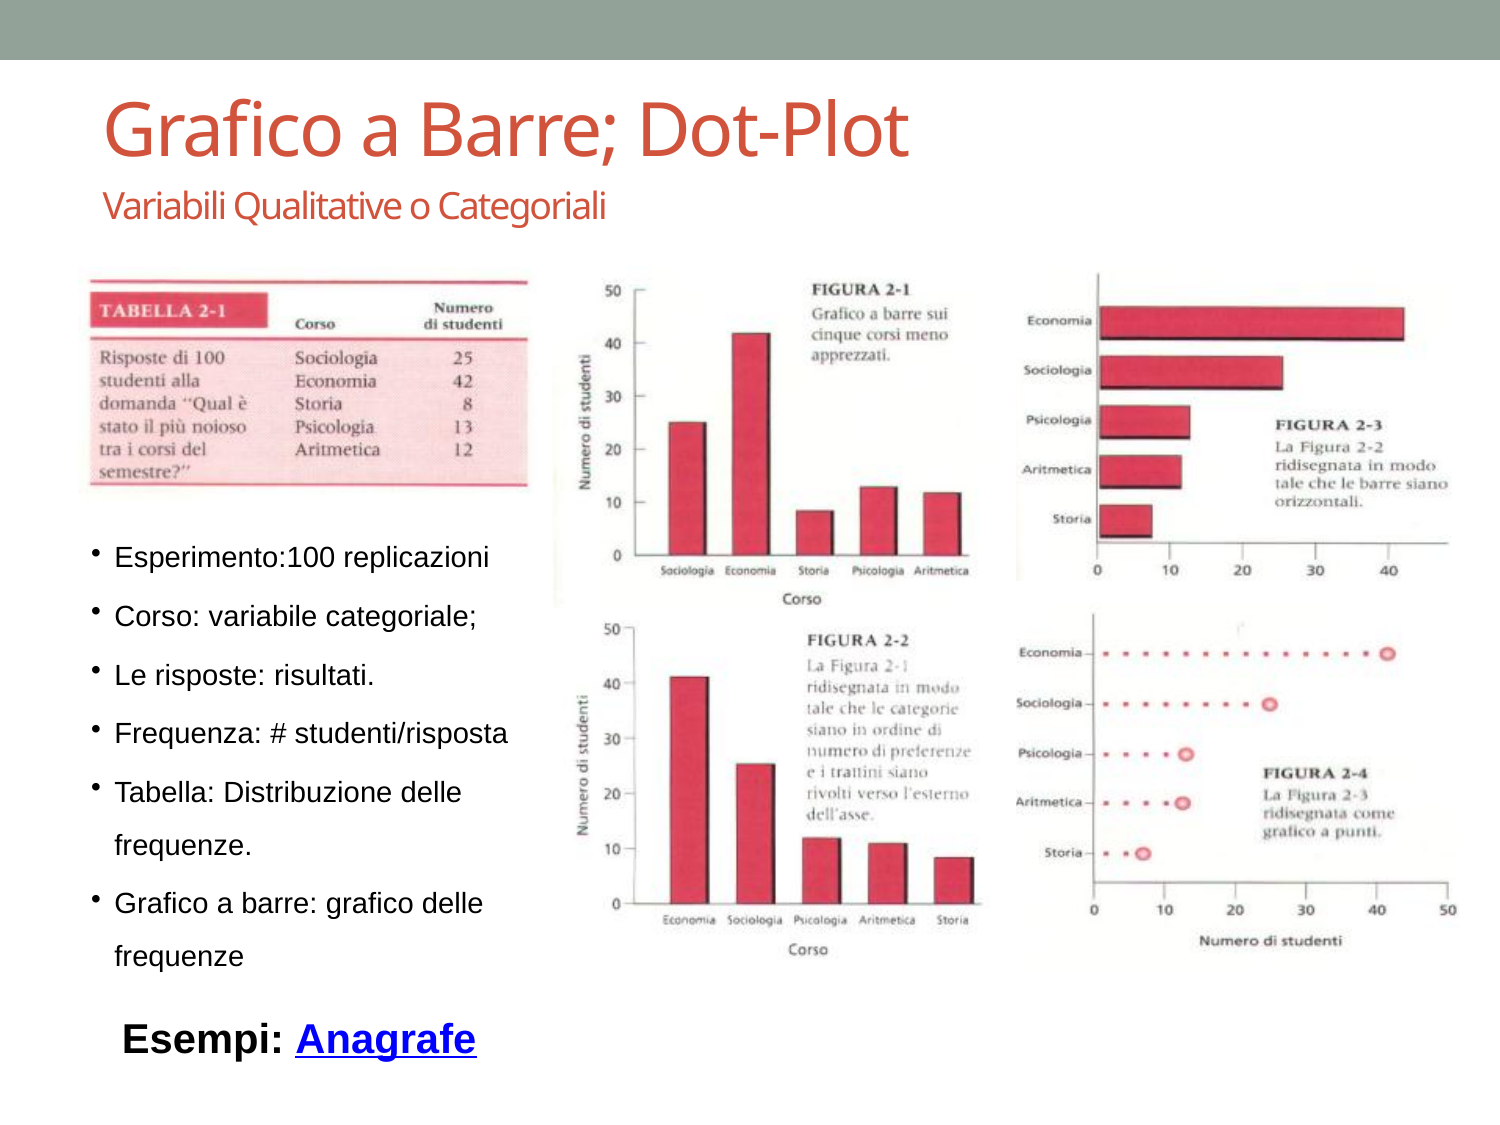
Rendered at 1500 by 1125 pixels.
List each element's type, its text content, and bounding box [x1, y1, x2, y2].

text_box Esempi: Anagrafe [107, 1004, 499, 1070]
title Grafico a Barre; Dot-Plot Variabili Qualitative o Categoriali [87, 58, 1451, 262]
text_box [1016, 601, 1460, 972]
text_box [551, 607, 996, 975]
picture [78, 266, 539, 501]
picture [551, 265, 996, 607]
text_box Esperimento:100 replicazioni Corso: variabile categoriale; Le risposte: risultati. Frequenza: # studenti/risposta Tabella: Distribuzione delle frequenze. Grafico a barre: grafico delle frequenze [76, 513, 541, 980]
picture [1016, 266, 1460, 581]
